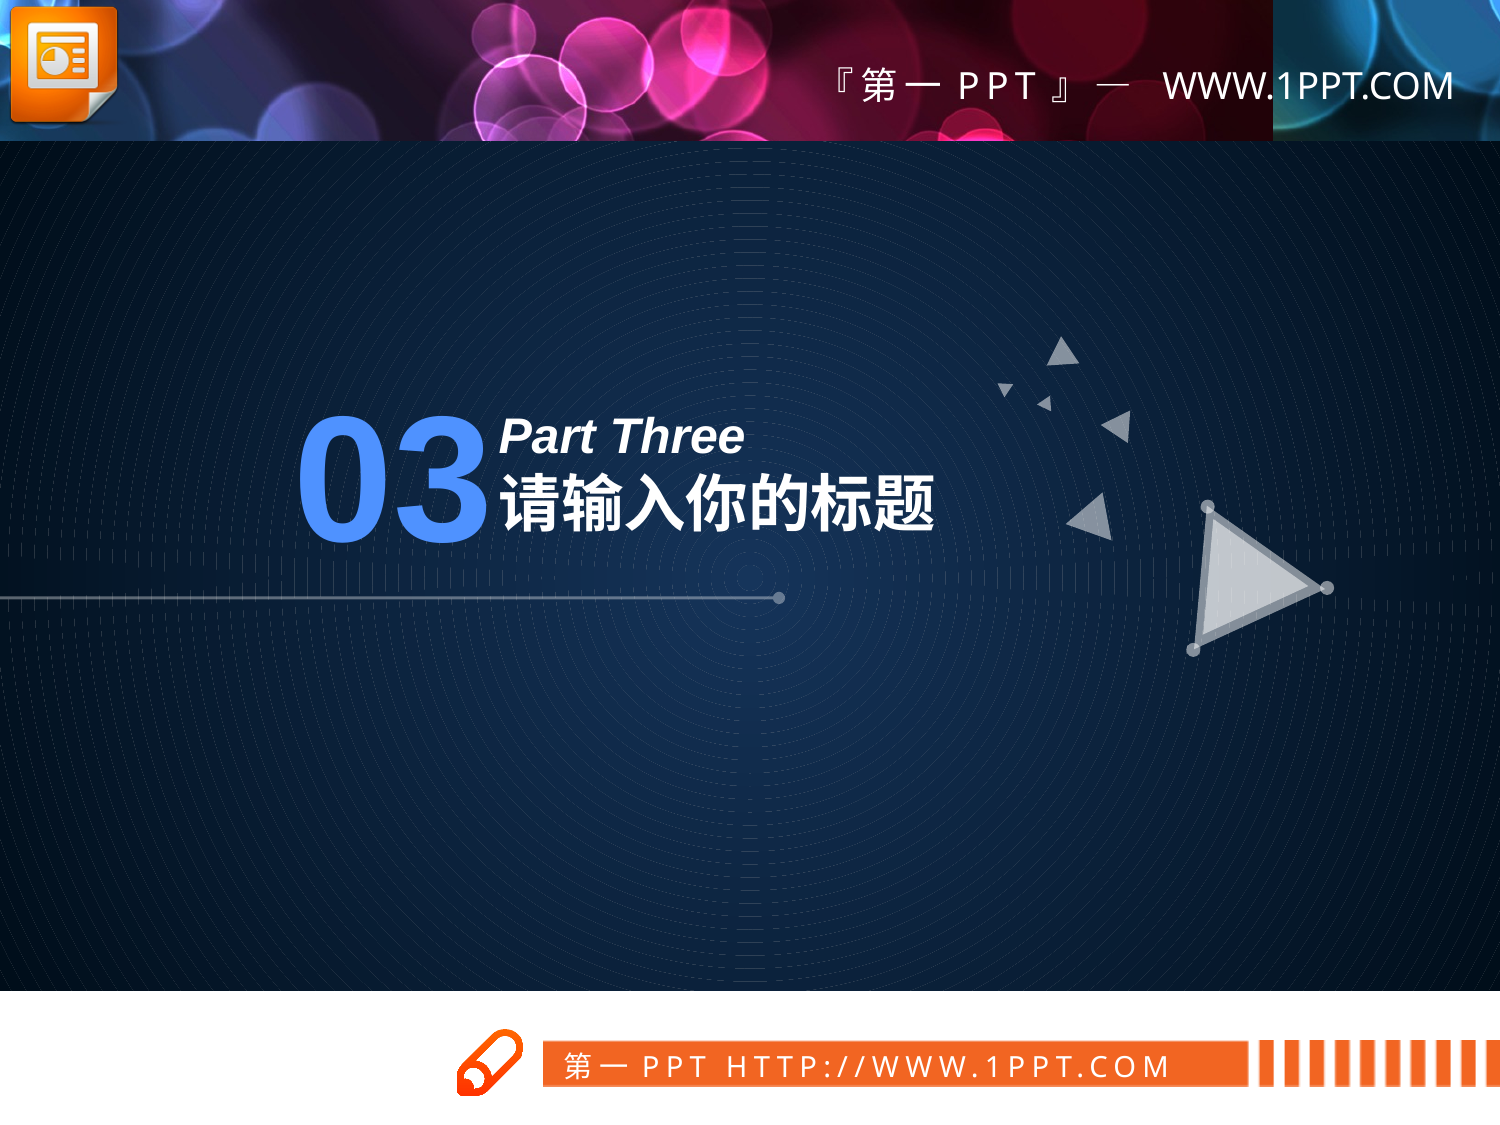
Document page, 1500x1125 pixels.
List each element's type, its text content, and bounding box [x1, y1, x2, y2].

text_box Part Three [487, 397, 779, 469]
text_box 03 [293, 362, 494, 578]
picture [543, 1040, 1500, 1087]
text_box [969, 374, 1352, 640]
picture [0, 0, 1500, 141]
text_box 请输入你的标题 [487, 458, 964, 545]
